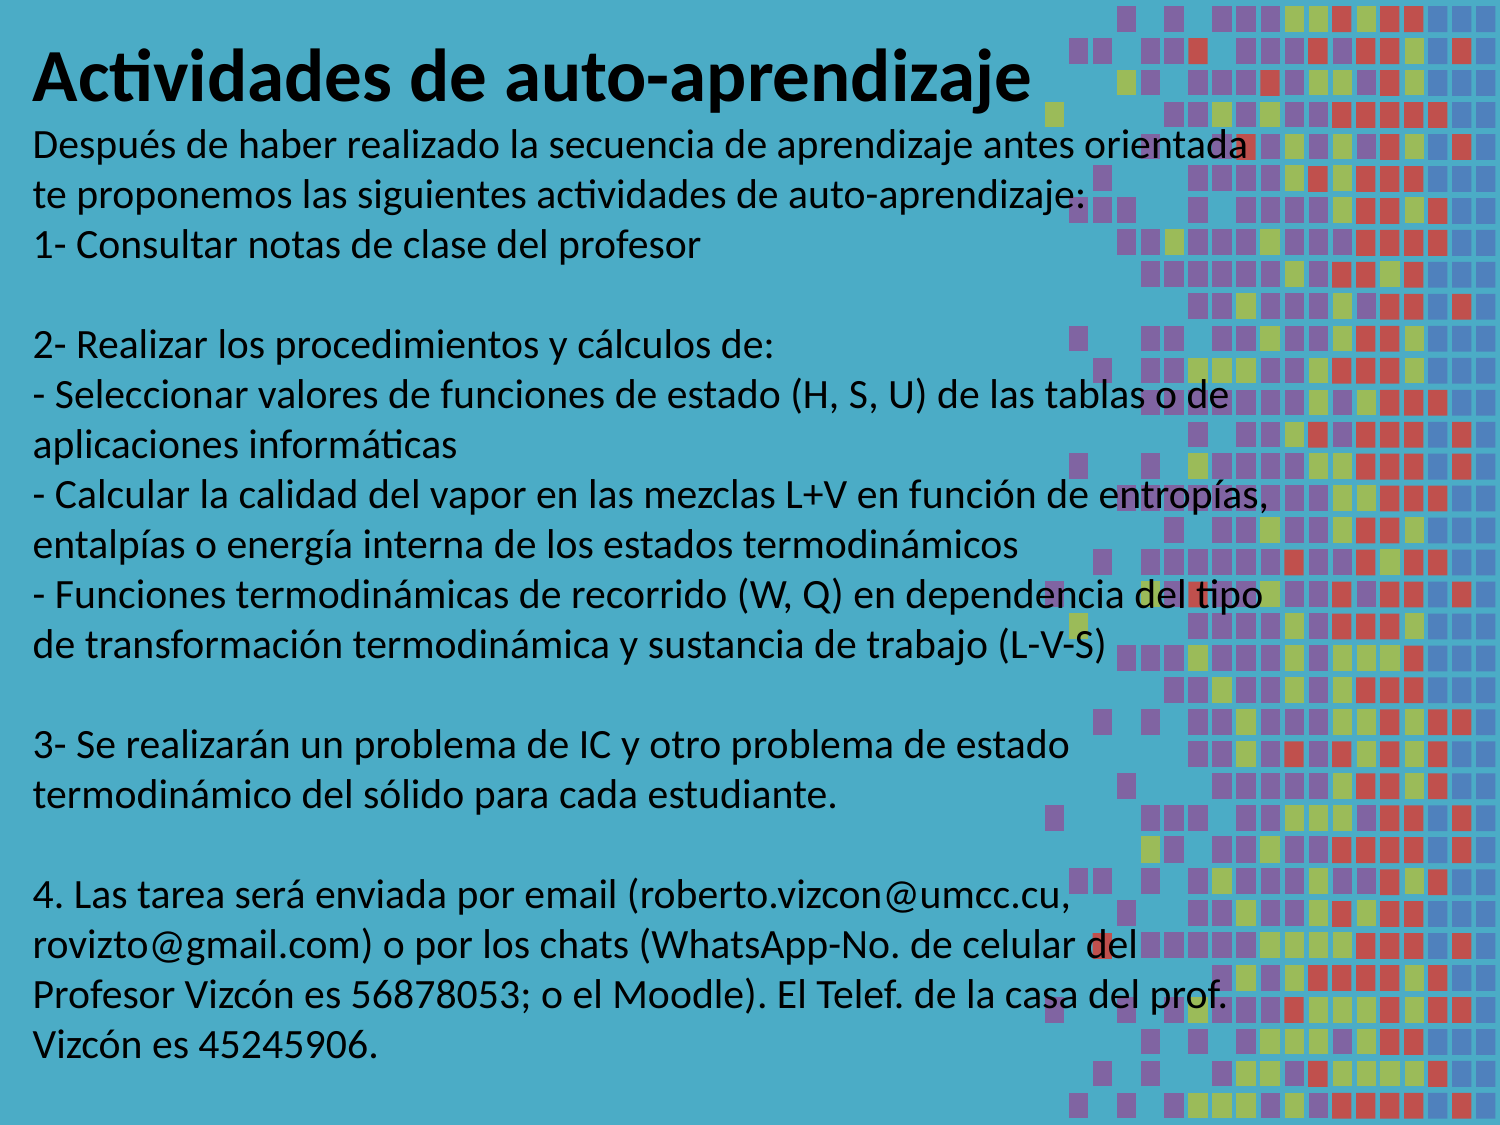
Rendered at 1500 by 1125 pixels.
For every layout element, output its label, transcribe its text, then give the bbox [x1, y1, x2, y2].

title Actividades de auto-aprendizaje Después de haber realizado la secuencia de aprendizaje antes orientada te proponemos las siguientes actividades de auto-aprendizaje: 1- Consultar notas de clase del profesor 2- Realizar los procedimientos y cálculos de: - Seleccionar valores de funciones de estado (H, S, U) de las tablas o de aplicaciones informáticas - Calcular la calidad del vapor en las mezclas L+V en función de entropías, entalpías o energía interna de los estados termodinámicos - Funciones termodinámicas de recorrido (W, Q) en dependencia del tipo de transformación termodinámica y sustancia de trabajo (L-V-S) 3- Se realizarán un problema de IC y otro problema de estado termodinámico del sólido para cada estudiante. 4. Las tarea será enviada por email (roberto.vizcon@umcc.cu, rovizto@gmail.com) o por los chats (WhatsApp-No. de celular del Profesor Vizcón es 56878053; o el Moodle). El Telef. de la casa del prof. Vizcón es 45245906. [17, 19, 1294, 1023]
